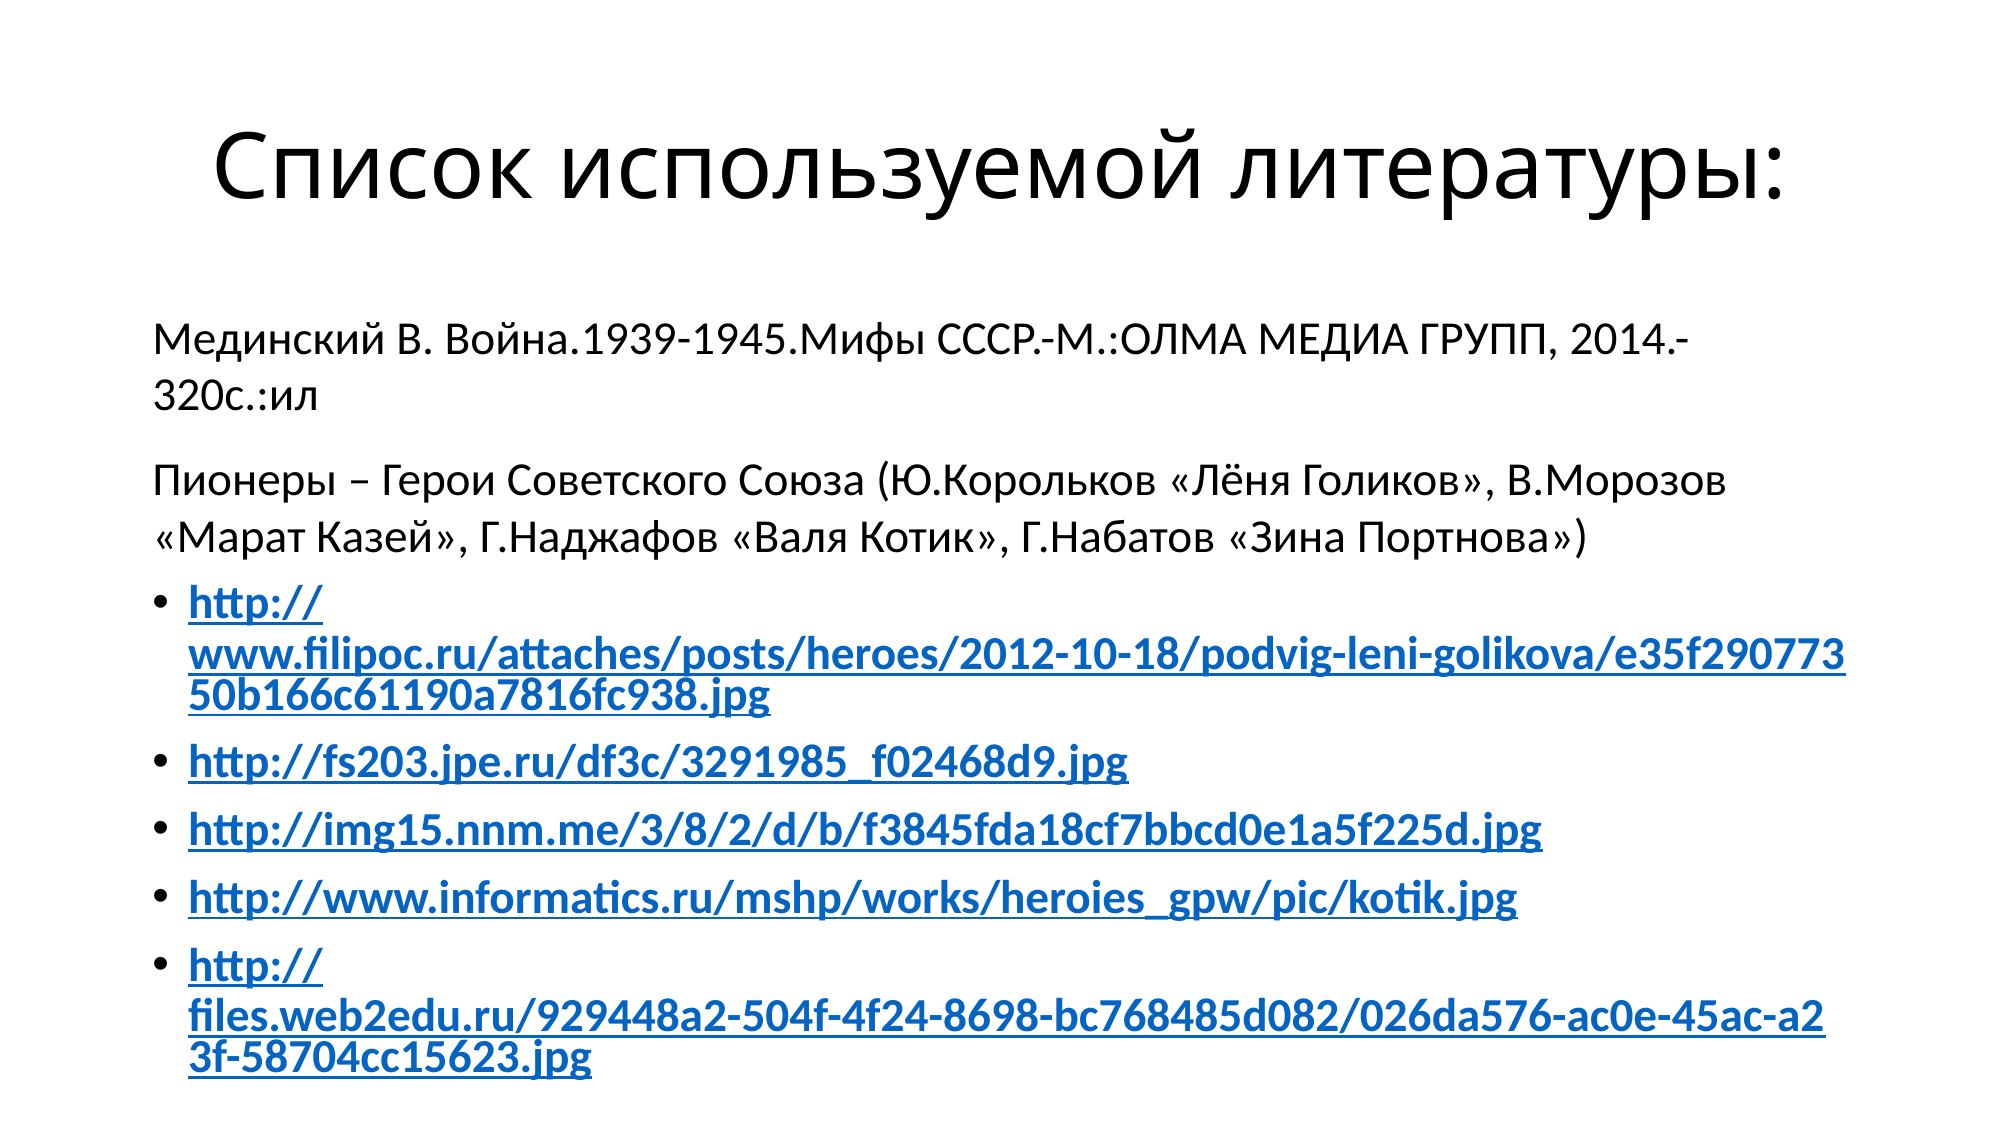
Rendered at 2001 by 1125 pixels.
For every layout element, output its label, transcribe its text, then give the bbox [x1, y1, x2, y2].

list Мединский В. Война.1939-1945.Мифы СССР.-М.:ОЛМА МЕДИА ГРУПП, 2014.-320с.:ил Пионеры – Герои Советского Союза (Ю.Корольков «Лёня Голиков», В.Морозов «Марат Казей», Г.Наджафов «Валя Котик», Г.Набатов «Зина Портнова») http://www.filipoc.ru/attaches/posts/heroes/2012-10-18/podvig-leni-golikova/e35f29077350b166c61190a7816fc938.jpg http://fs203.jpe.ru/df3c/3291985_f02468d9.jpg http://img15.nnm.me/3/8/2/d/b/f3845fda18cf7bbcd0e1a5f225d.jpg http://www.informatics.ru/mshp/works/heroies_gpw/pic/kotik.jpg http://files.web2edu.ru/929448a2-504f-4f24-8698-bc768485d082/026da576-ac0e-45ac-a23f-58704cc15623.jpg [137, 299, 1863, 1014]
title Список используемой литературы: [137, 59, 1863, 278]
